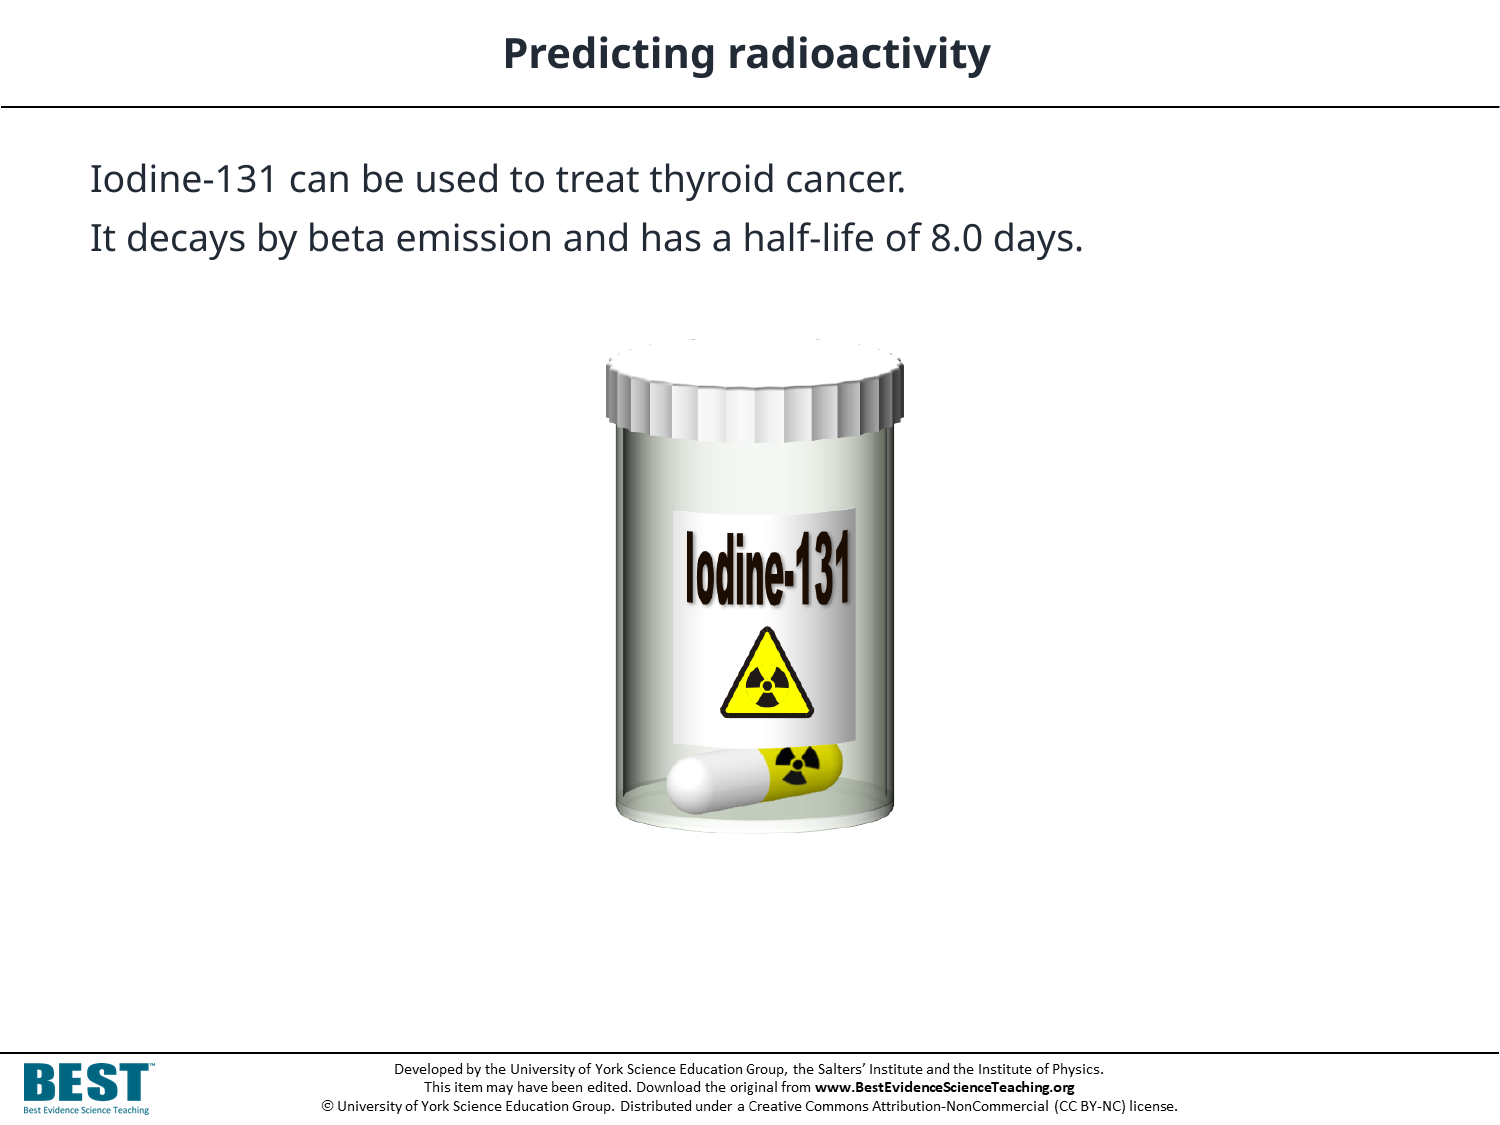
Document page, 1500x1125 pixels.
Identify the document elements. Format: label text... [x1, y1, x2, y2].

picture [0, 106, 1500, 1125]
text_box Predicting radioactivity [23, 4, 1471, 99]
